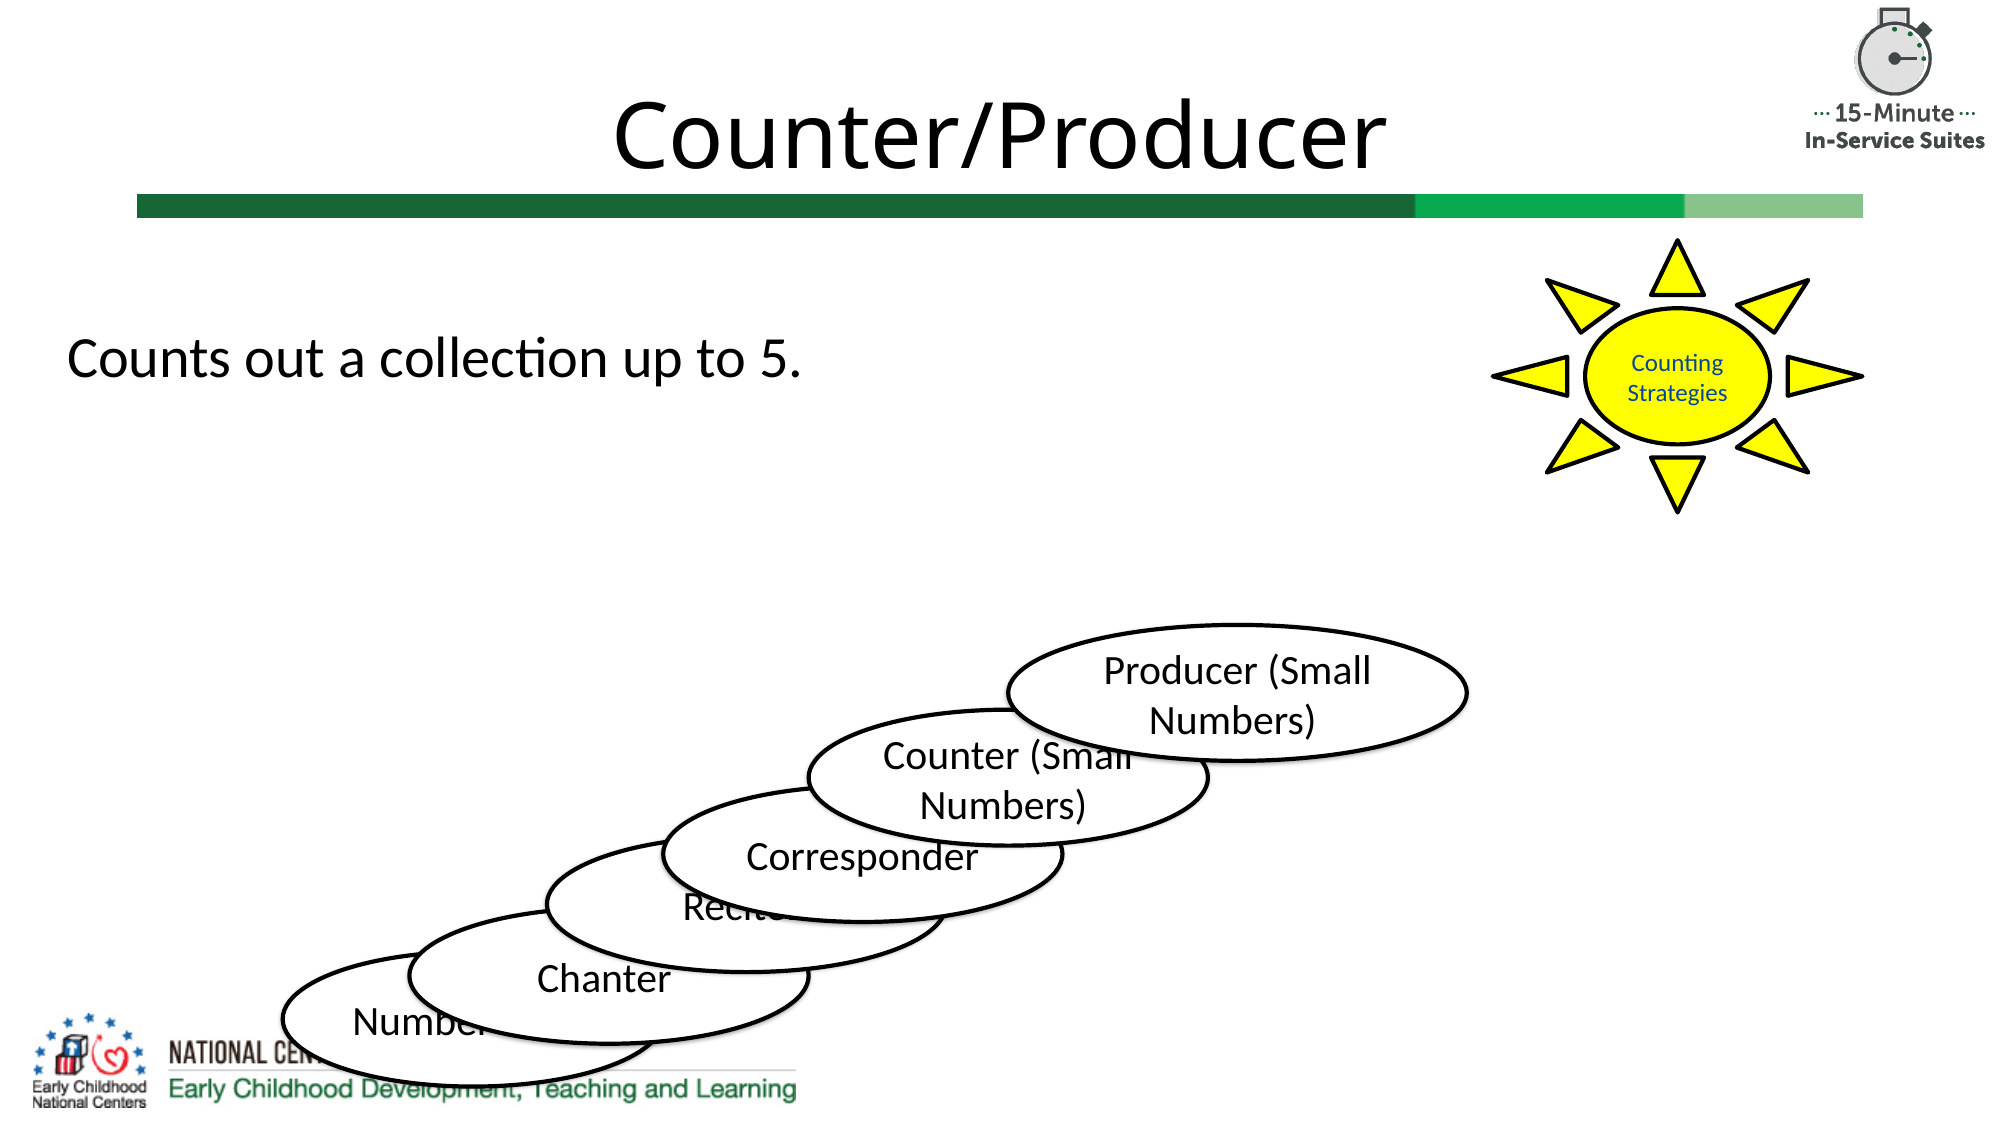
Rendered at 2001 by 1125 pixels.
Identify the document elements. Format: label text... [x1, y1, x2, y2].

list Counts out a collection up to 5. [0, 319, 1610, 979]
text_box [1492, 240, 1863, 513]
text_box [1008, 624, 1467, 761]
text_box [663, 785, 1063, 922]
picture [33, 1013, 796, 1108]
title Counter/Producer [137, 59, 1863, 218]
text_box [546, 836, 947, 973]
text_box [409, 907, 809, 1044]
picture [1790, 0, 1999, 161]
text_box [282, 951, 664, 1087]
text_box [808, 709, 1208, 846]
